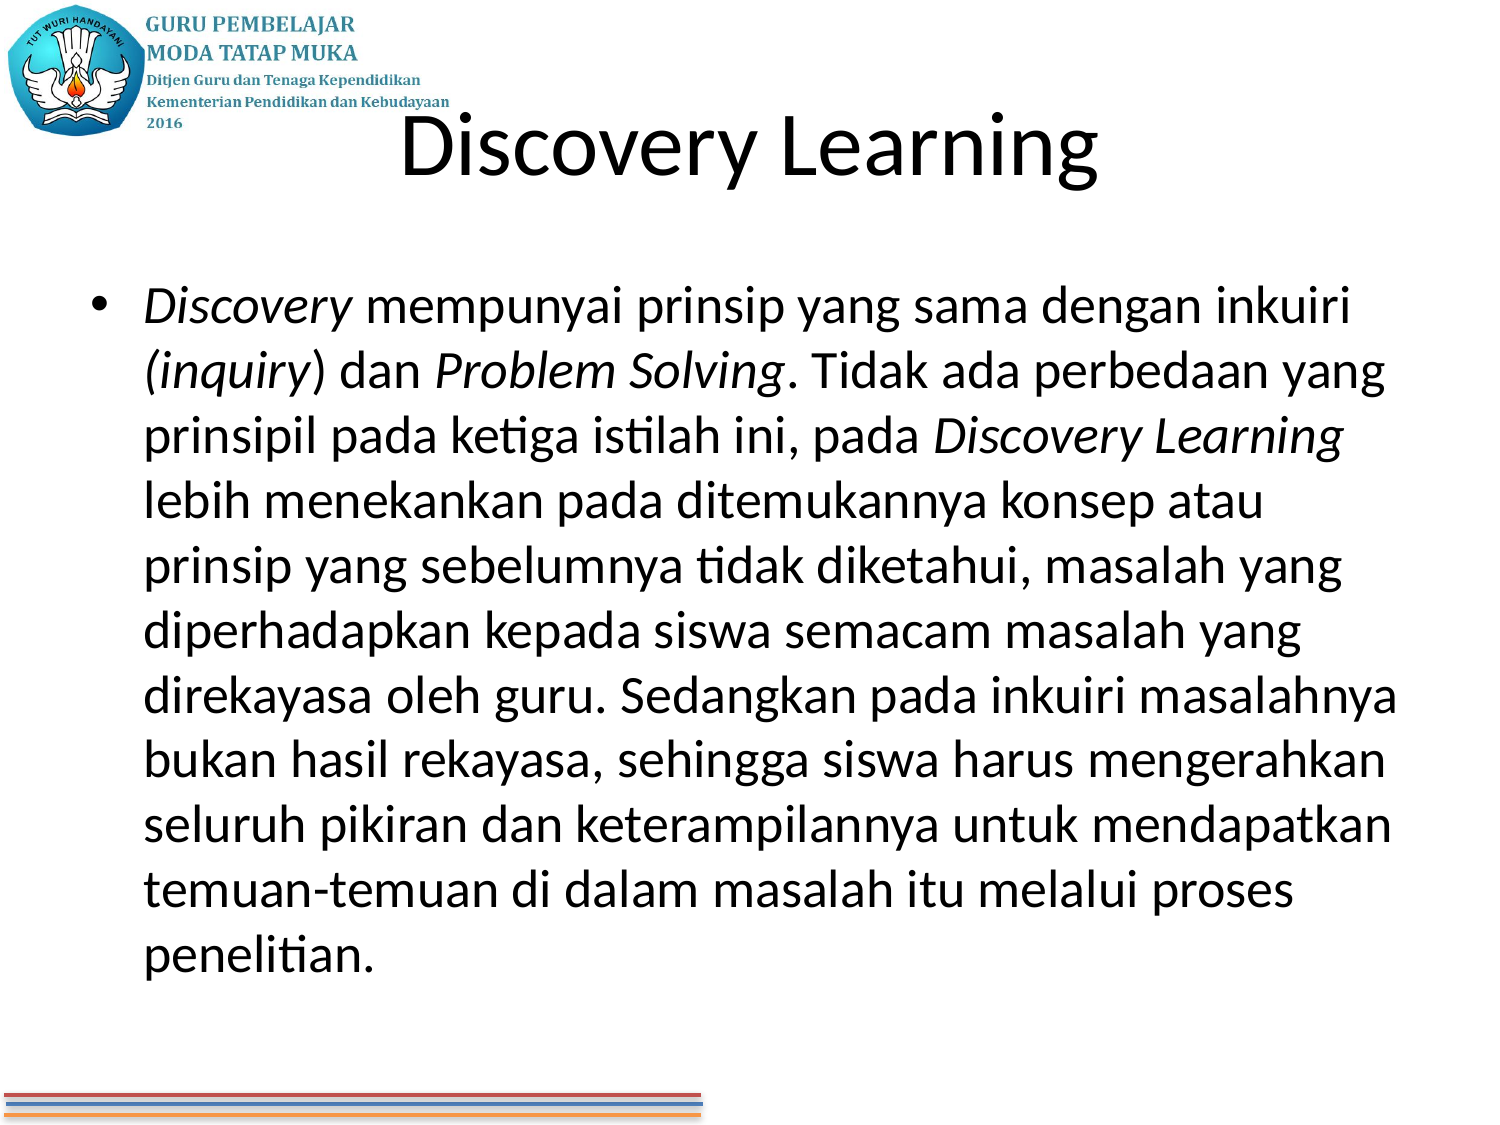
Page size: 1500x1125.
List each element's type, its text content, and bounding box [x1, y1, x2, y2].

title Discovery Learning [75, 45, 1425, 233]
list Discovery mempunyai prinsip yang sama dengan inkuiri (inquiry) dan Problem Solving. Tidak ada perbedaan yang prinsipil pada ketiga istilah ini, pada Discovery Learning lebih menekankan pada ditemukannya konsep atau prinsip yang sebelumnya tidak diketahui, masalah yang diperhadapkan kepada siswa semacam masalah yang direkayasa oleh guru. Sedangkan pada inkuiri masalahnya bukan hasil rekayasa, sehingga siswa harus mengerahkan seluruh pikiran dan keterampilannya untuk mendapatkan temuan-temuan di dalam masalah itu melalui proses penelitian. [75, 262, 1425, 1005]
picture [4, 0, 455, 139]
